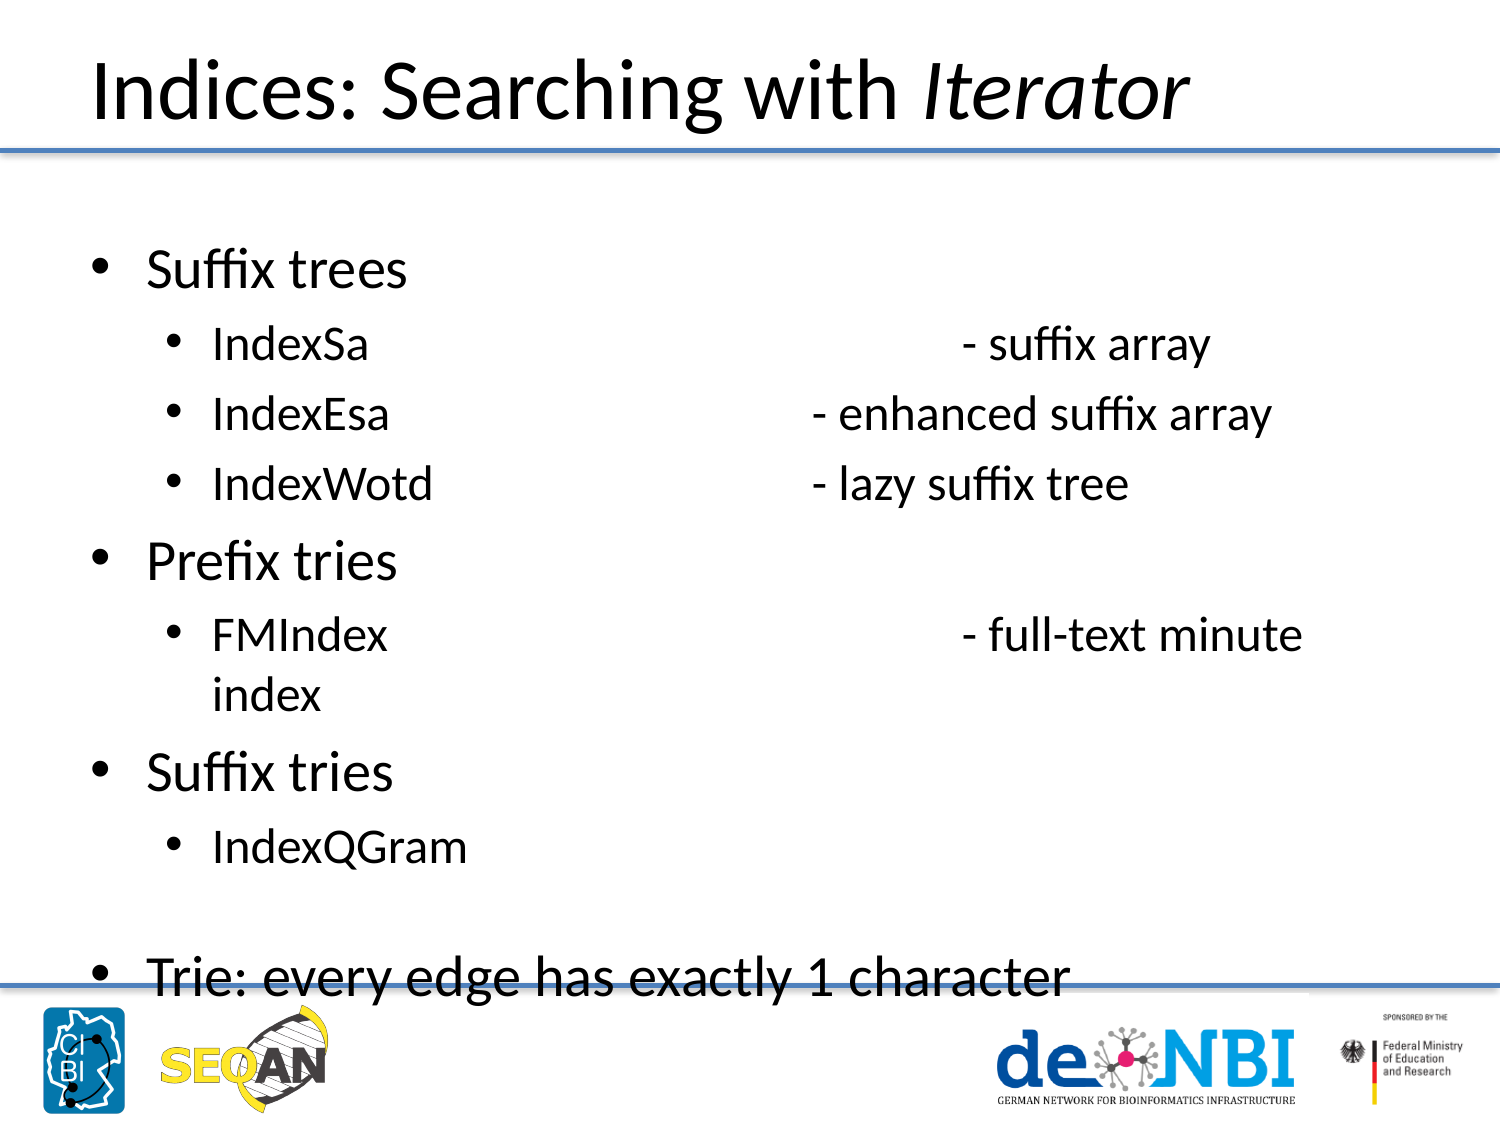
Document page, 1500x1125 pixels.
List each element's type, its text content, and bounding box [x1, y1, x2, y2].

picture [141, 1002, 332, 1121]
title Indices: Searching with Iterator [75, 25, 1425, 145]
picture [48, 1010, 120, 1109]
list Suffix trees IndexSa - suffix array IndexEsa - enhanced suffix array IndexWotd - lazy suffix tree Prefix tries FMIndex - full-text minute index Suffix tries IndexQGram Trie: every edge has exactly 1 character [75, 222, 1425, 888]
picture [969, 993, 1309, 1122]
